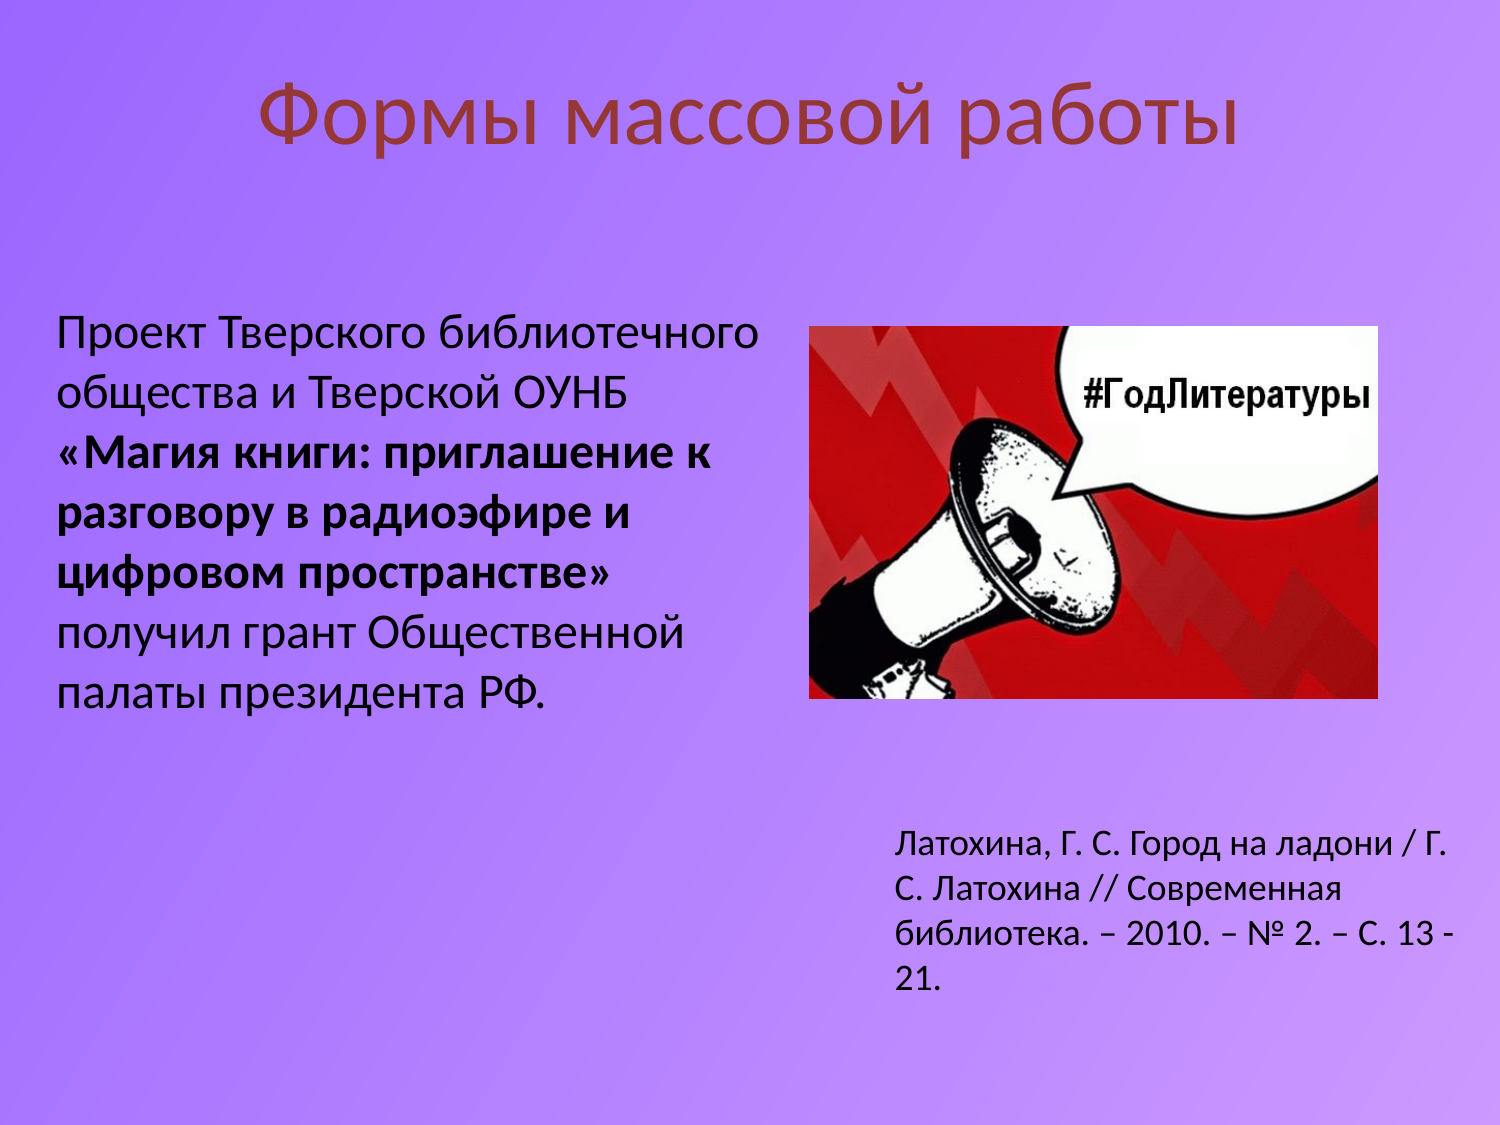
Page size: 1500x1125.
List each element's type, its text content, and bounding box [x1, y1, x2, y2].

picture [808, 326, 1378, 699]
text_box Формы массовой работы [74, 45, 1425, 233]
text_box Латохина, Г. С. Город на ладони / Г. С. Латохина // Современная библиотека. – 2010. – № 2. – С. 13 - 21. [879, 810, 1500, 1006]
text_box Проект Тверского библиотечного общества и Тверской ОУНБ «Магия книги: приглашение к разговору в радиоэфире и цифровом пространстве» получил грант Общественной палаты президента РФ. [41, 290, 792, 726]
